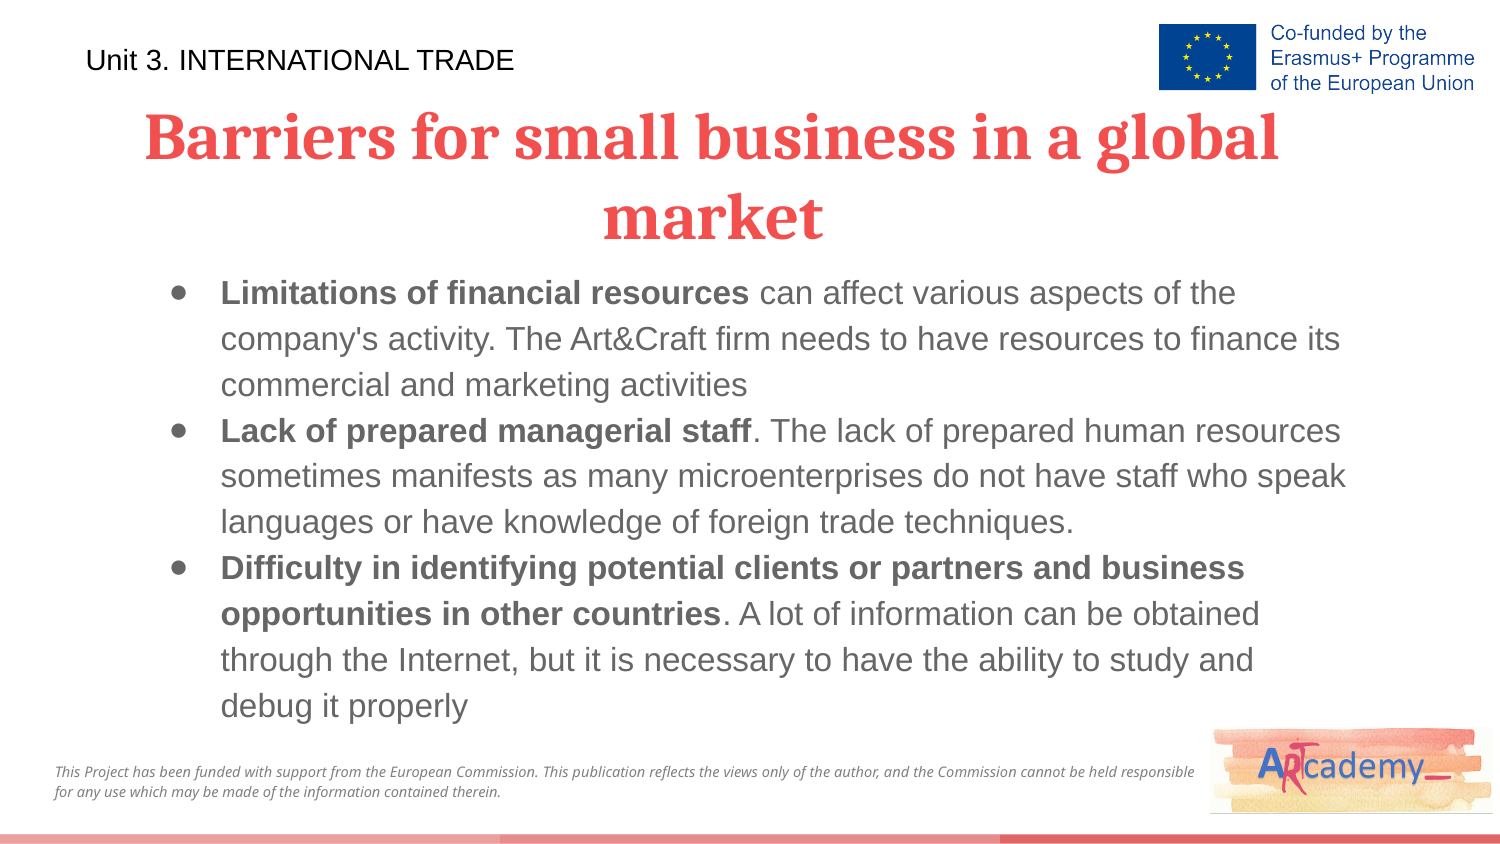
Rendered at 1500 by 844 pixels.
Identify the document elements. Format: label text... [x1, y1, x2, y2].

picture [1210, 709, 1493, 844]
text_box Unit 3. INTERNATIONAL TRADE [70, 33, 750, 84]
list Limitations of financial resources can affect various aspects of the company's activity. The Art&Craft firm needs to have resources to finance its commercial and marketing activities Lack of prepared managerial staff. The lack of prepared human resources sometimes manifests as many microenterprises do not have staff who speak languages or have knowledge of foreign trade techniques. Difficulty in identifying potential clients or partners and business opportunities in other countries. A lot of information can be obtained through the Internet, but it is necessary to have the ability to study and debug it properly [130, 250, 1370, 701]
text_box This Project has been funded with support from the European Commission. This publication reflects the views only of the author, and the Commission cannot be held responsible for any use which may be made of the information contained therein. [39, 754, 1205, 799]
title Barriers for small business in a global market [91, 102, 1335, 268]
picture [1158, 24, 1474, 94]
